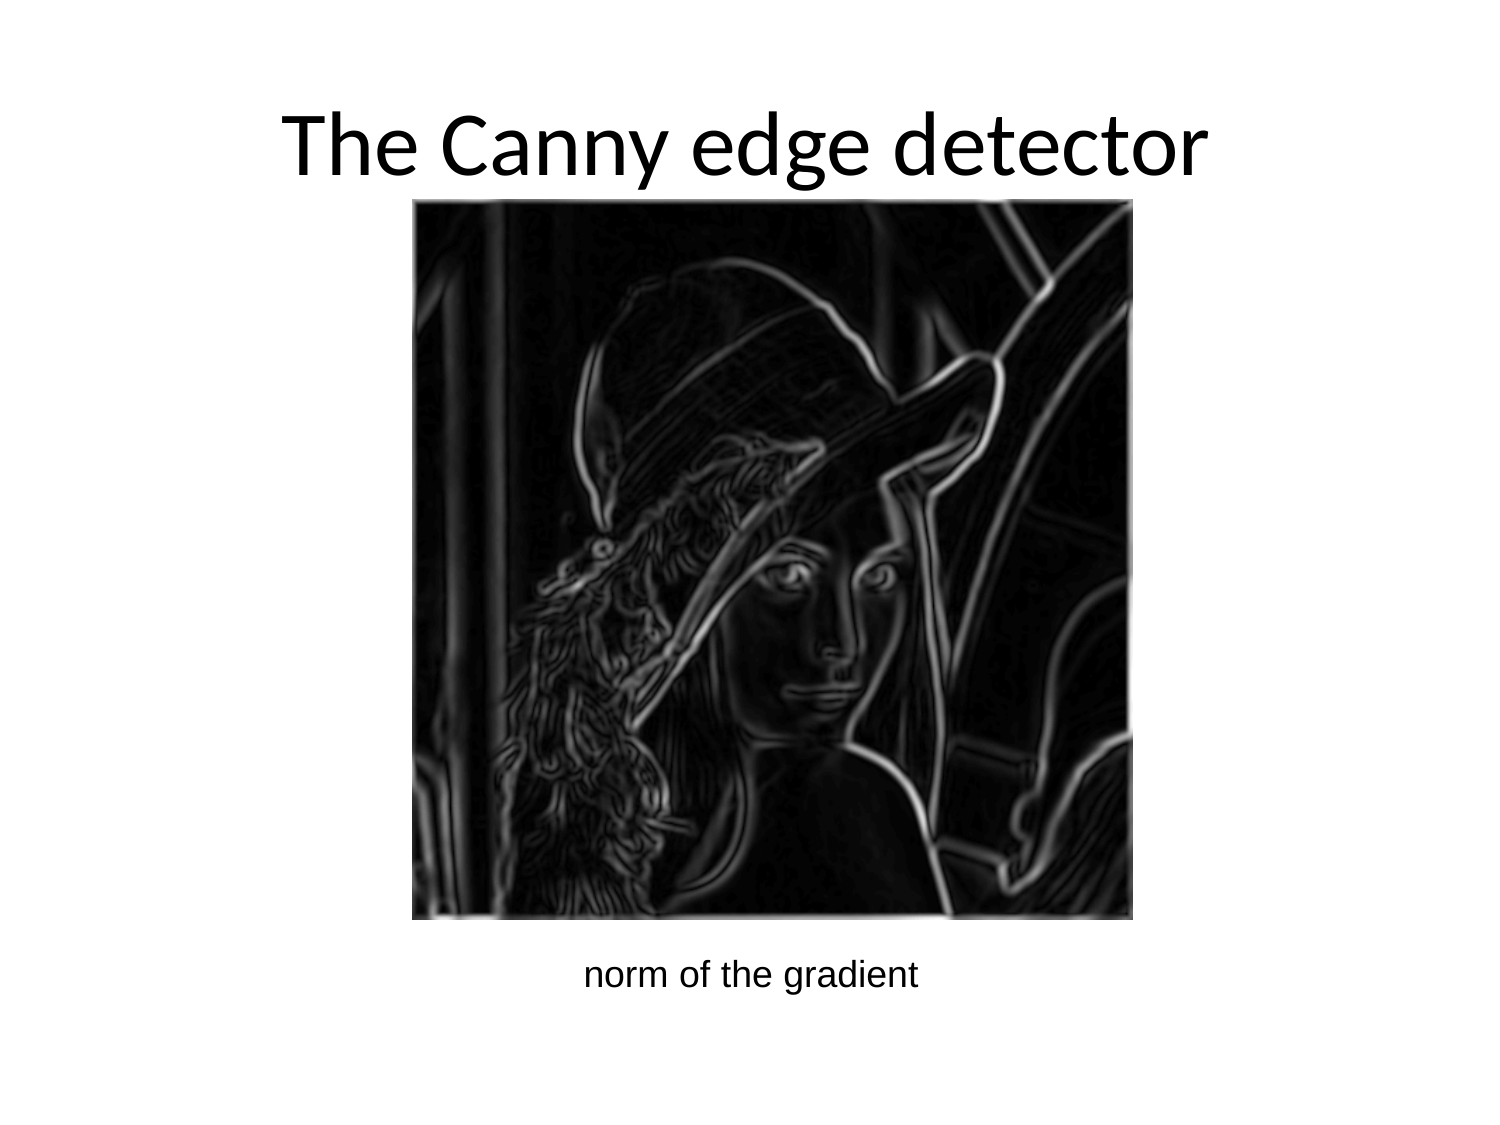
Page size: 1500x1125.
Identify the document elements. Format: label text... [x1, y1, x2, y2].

text_box norm of the gradient [112, 950, 1390, 1023]
picture [412, 199, 1133, 920]
title The Canny edge detector [75, 45, 1425, 233]
